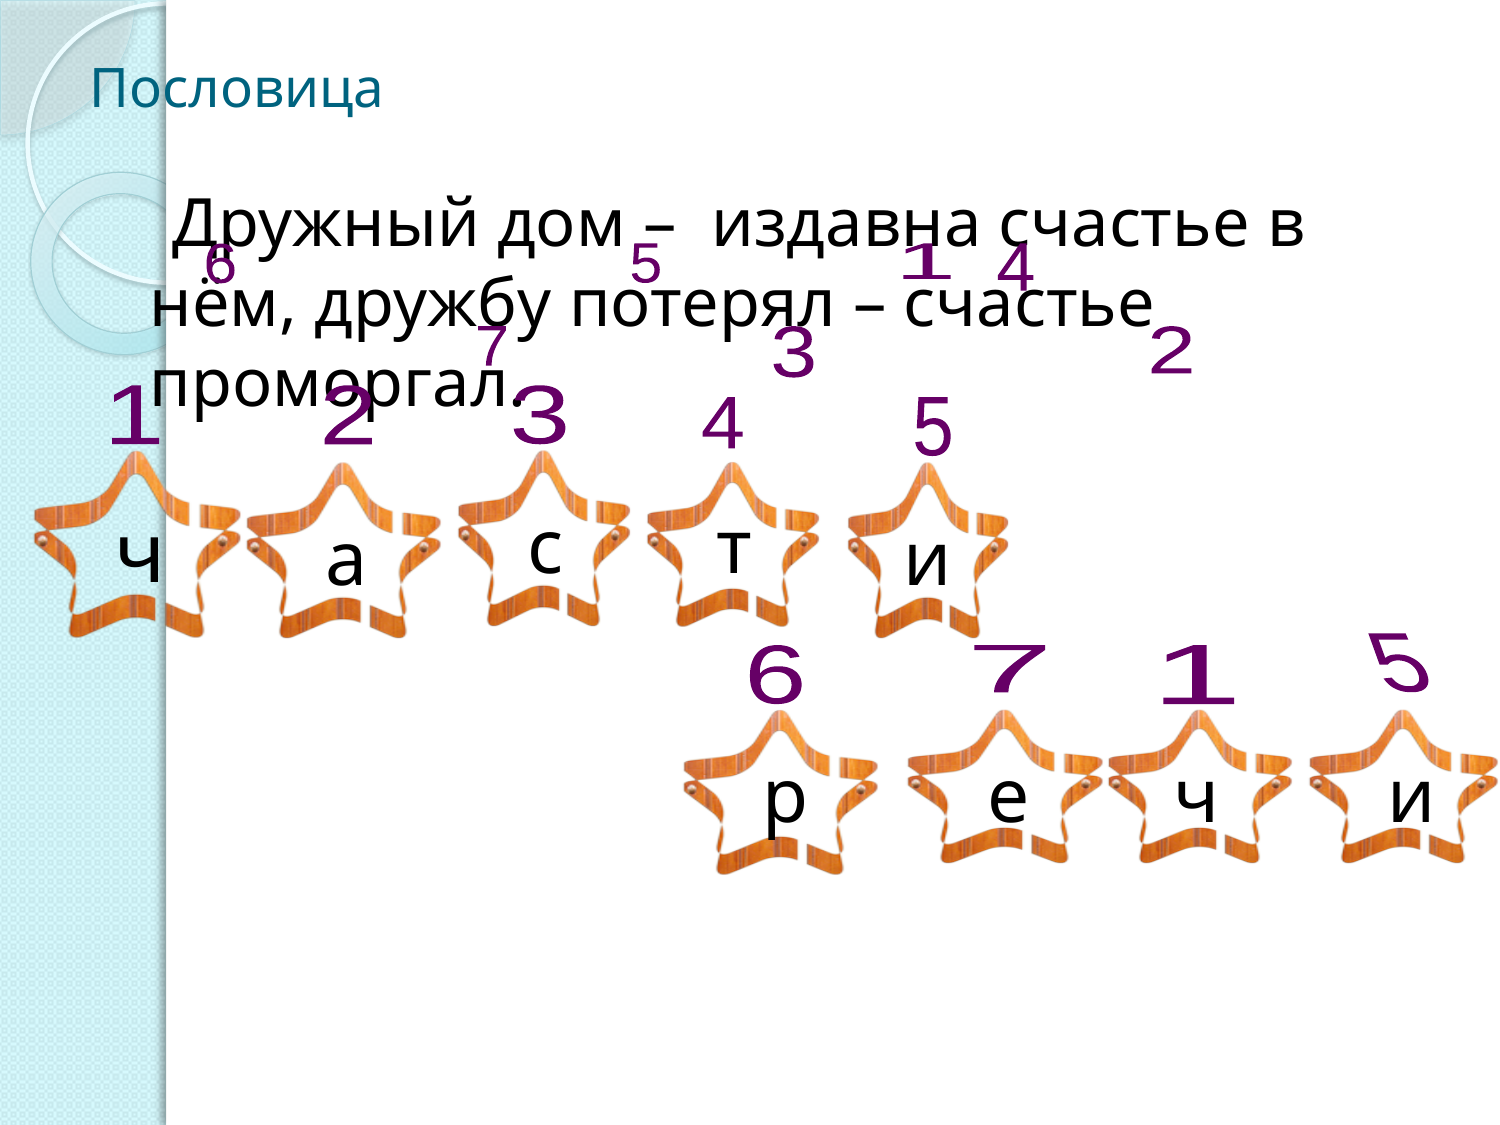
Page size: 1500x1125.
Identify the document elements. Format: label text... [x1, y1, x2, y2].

picture [903, 703, 1294, 870]
picture [29, 444, 444, 646]
picture [678, 703, 881, 882]
picture [844, 455, 1010, 646]
picture [643, 455, 822, 634]
list Дружный дом – издавна счастье в нём, дружбу потерял – счастье проморгал. [75, 172, 1425, 1005]
title Пословица [75, 45, 1425, 126]
picture [454, 444, 632, 634]
picture [1304, 703, 1500, 870]
